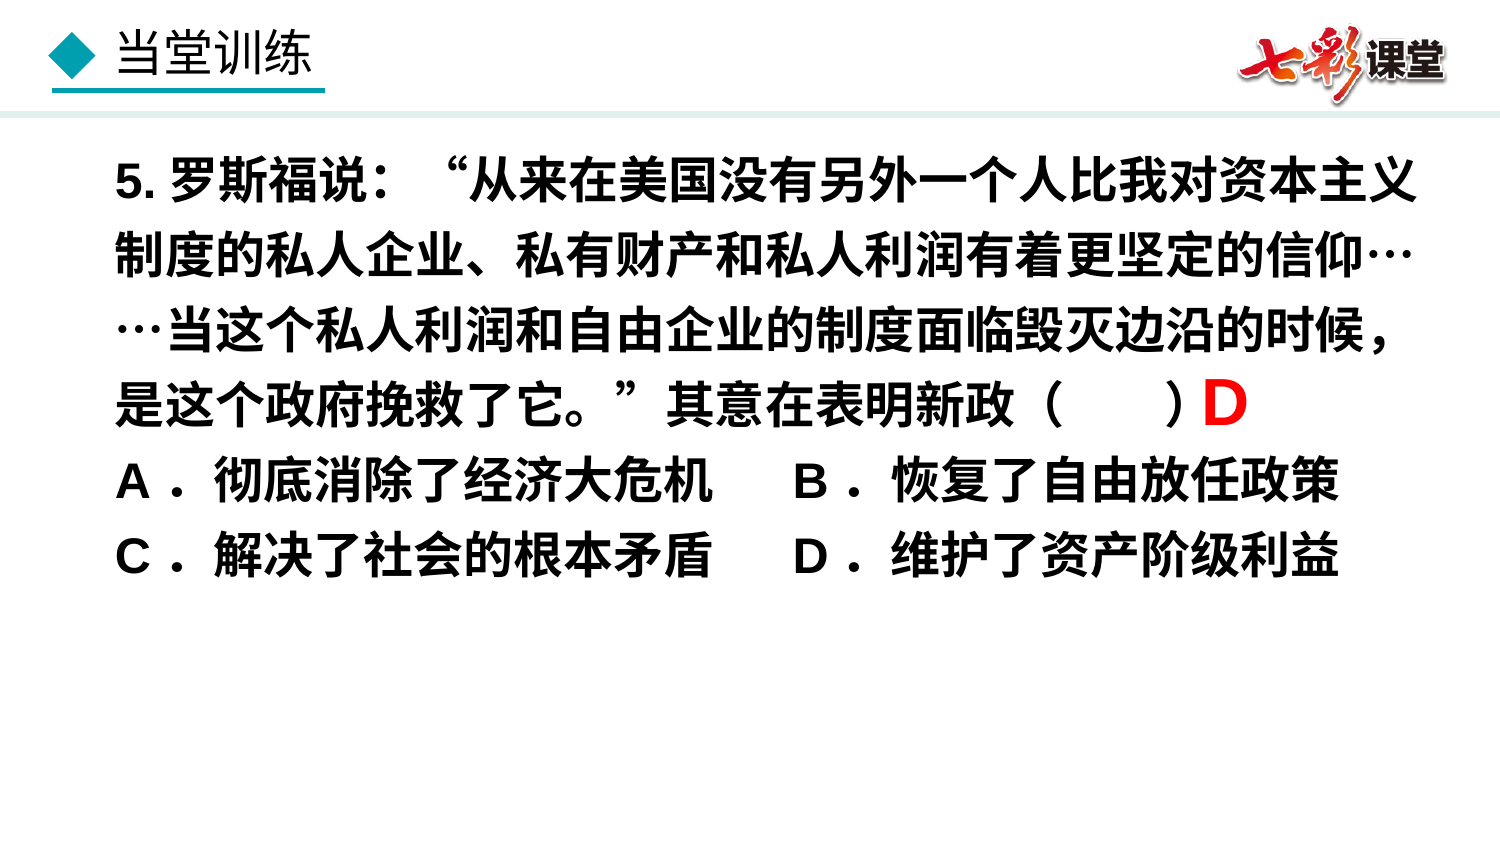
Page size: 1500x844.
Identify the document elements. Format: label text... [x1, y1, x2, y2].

text_box 5.罗斯福说：“从来在美国没有另外一个人比我对资本主义制度的私人企业、私有财产和私人利润有着更坚定的信仰……当这个私人利润和自由企业的制度面临毁灭边沿的时候，是这个政府挽救了它。”其意在表明新政（ ） A．彻底消除了经济大危机 B．恢复了自由放任政策 C．解决了社会的根本矛盾 D．维护了资产阶级利益 [100, 126, 1441, 724]
text_box D [1187, 350, 1286, 447]
picture [1234, 20, 1451, 108]
